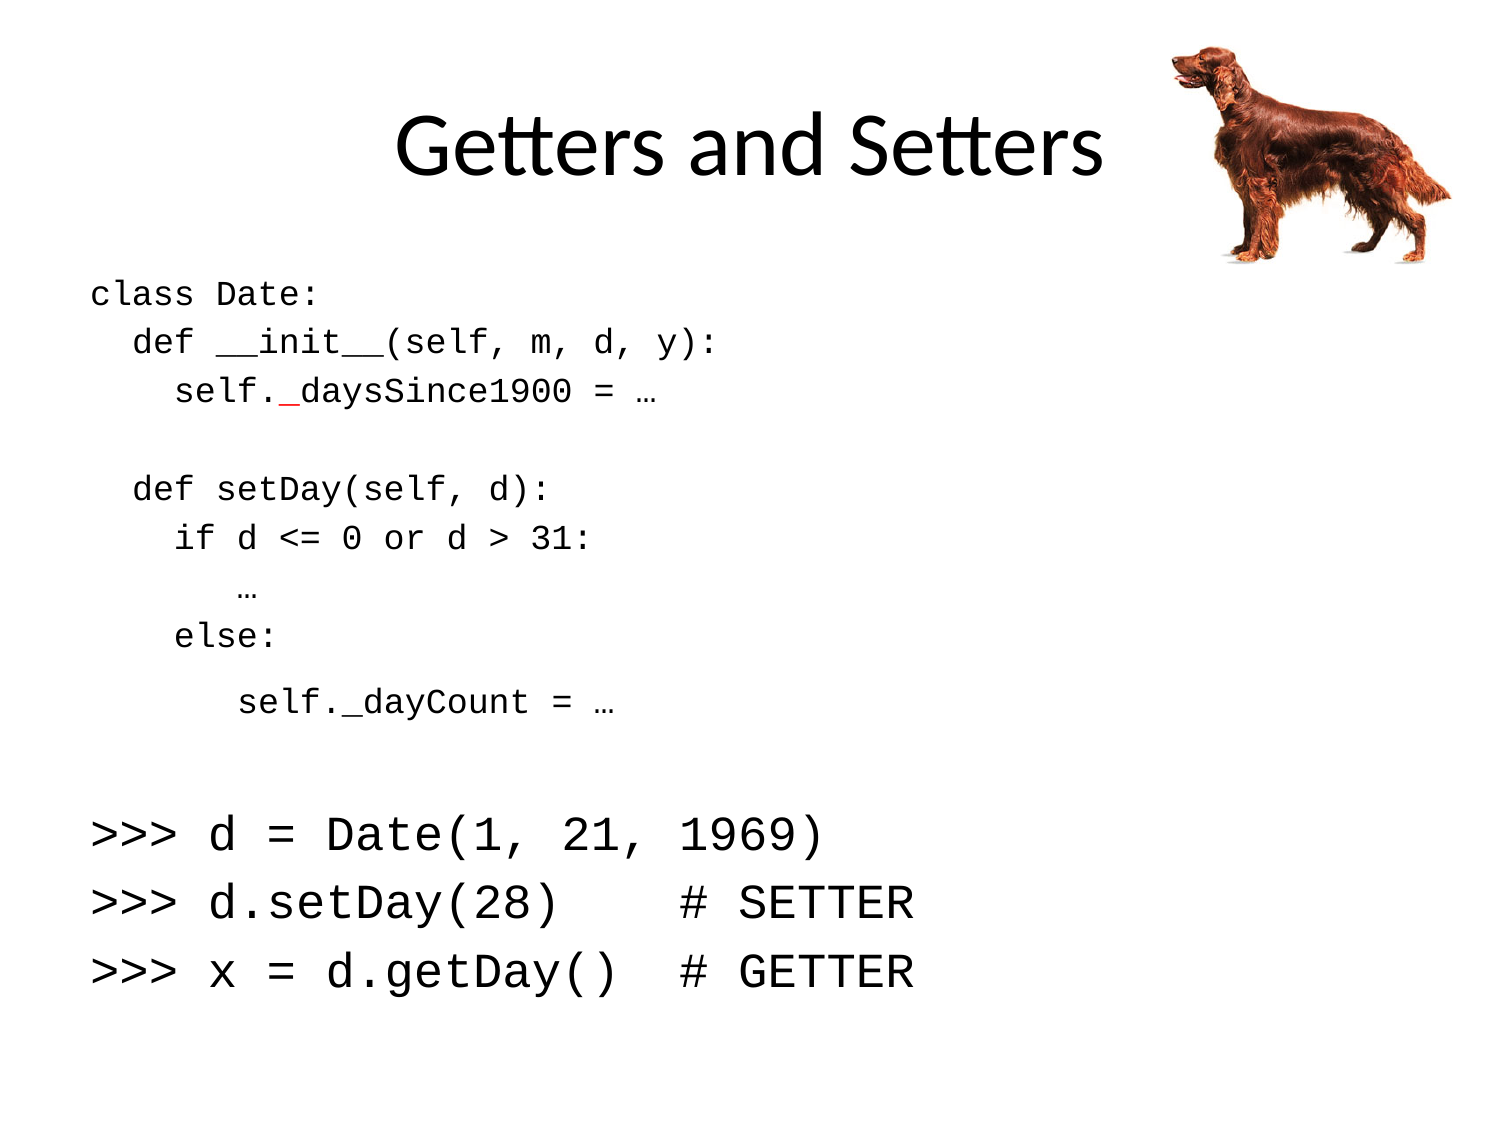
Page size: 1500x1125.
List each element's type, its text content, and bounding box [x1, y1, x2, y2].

title Getters and Setters [75, 45, 1167, 233]
picture [1169, 44, 1453, 265]
list class Date: def __init__(self, m, d, y): self._daysSince1900 = … def setDay(self, d): if d <= 0 or d > 31: … else: self._dayCount = … >>> d = Date(1, 21, 1969) >>> d.setDay(28) # SETTER >>> x = d.getDay() # GETTER [75, 262, 1425, 1005]
